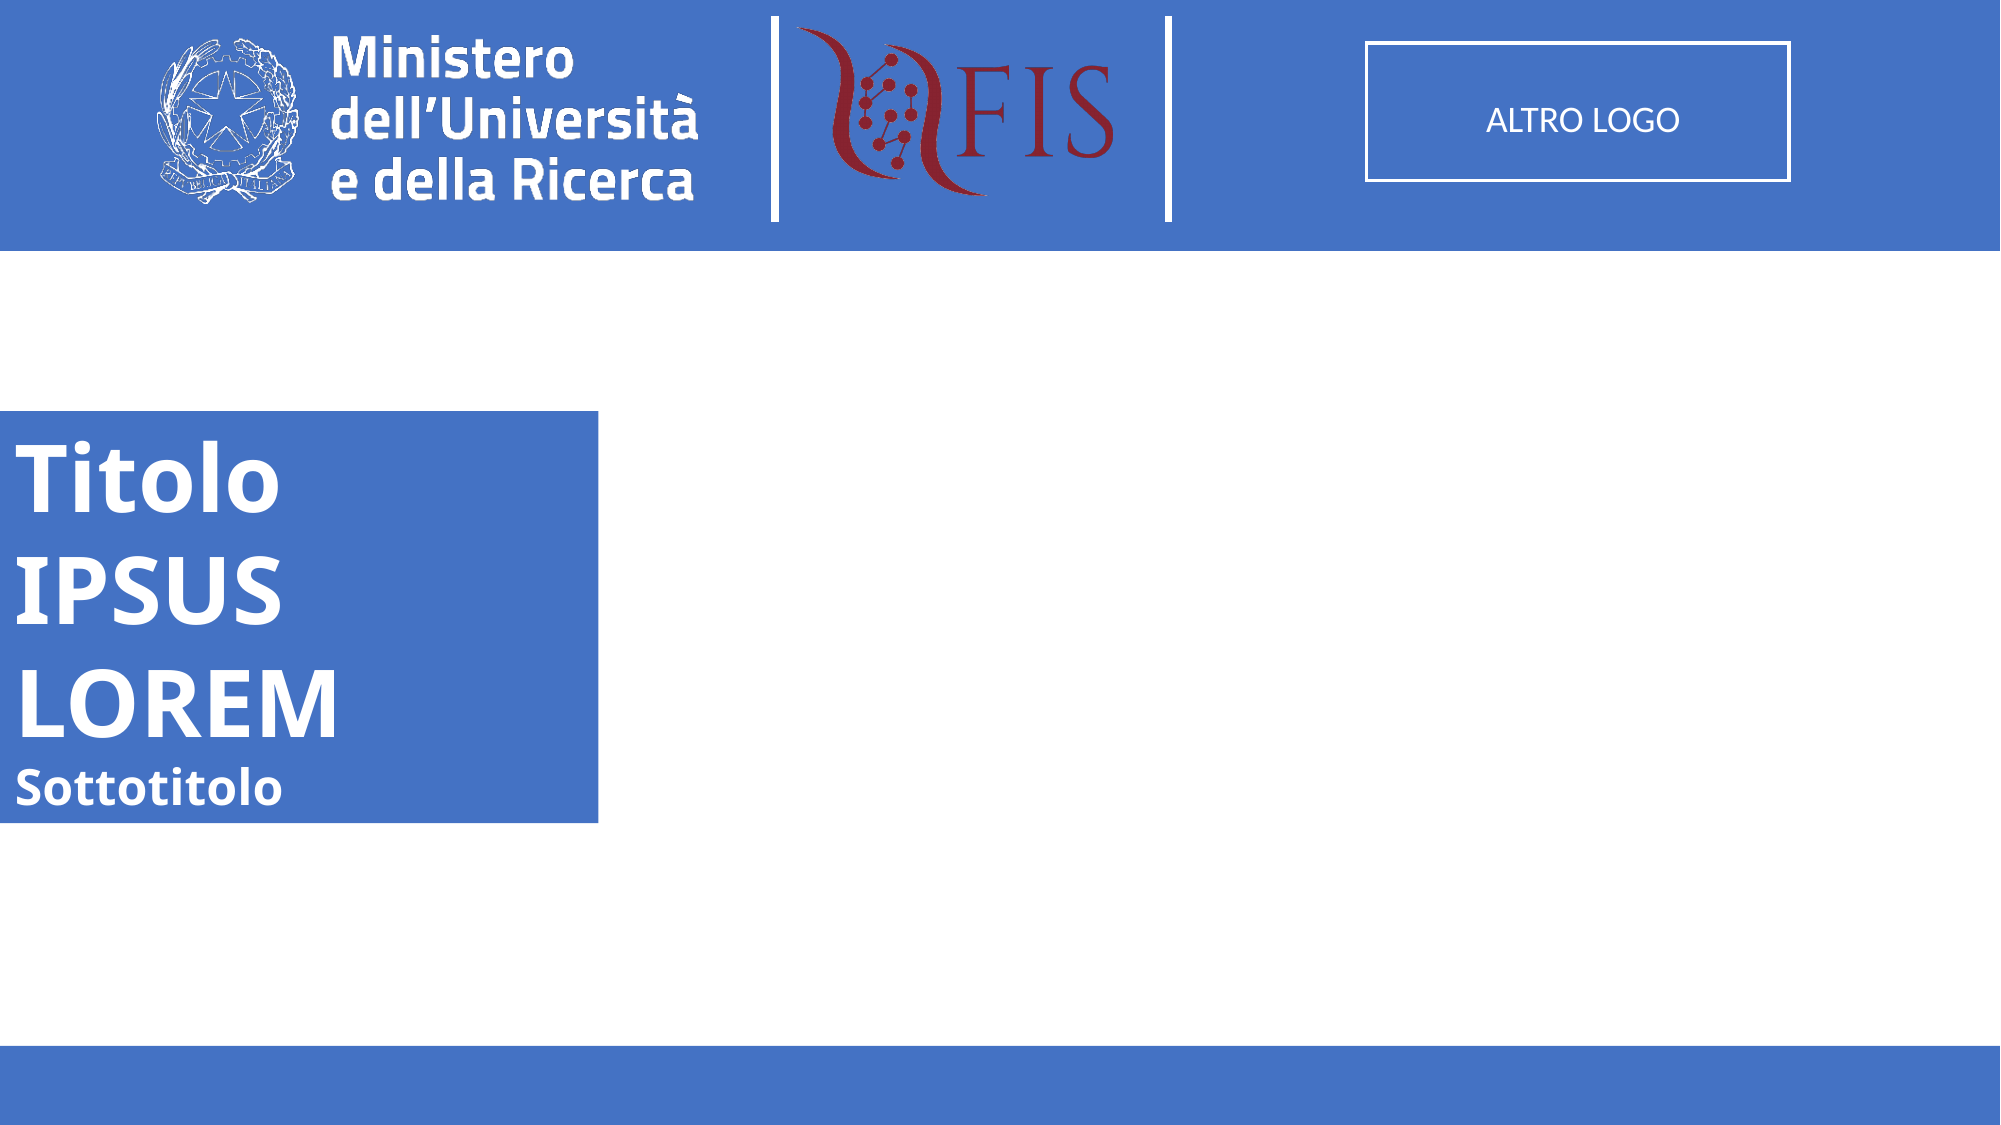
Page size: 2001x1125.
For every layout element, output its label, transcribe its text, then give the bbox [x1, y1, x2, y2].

text_box [0, 1045, 2000, 1125]
text_box Titolo IPSUS LOREM Sottotitolo [0, 411, 599, 824]
picture [157, 35, 698, 204]
text_box [0, 0, 2000, 252]
picture [796, 27, 1113, 196]
text_box [1366, 42, 1790, 182]
text_box ALTRO LOGO [1471, 87, 1711, 161]
